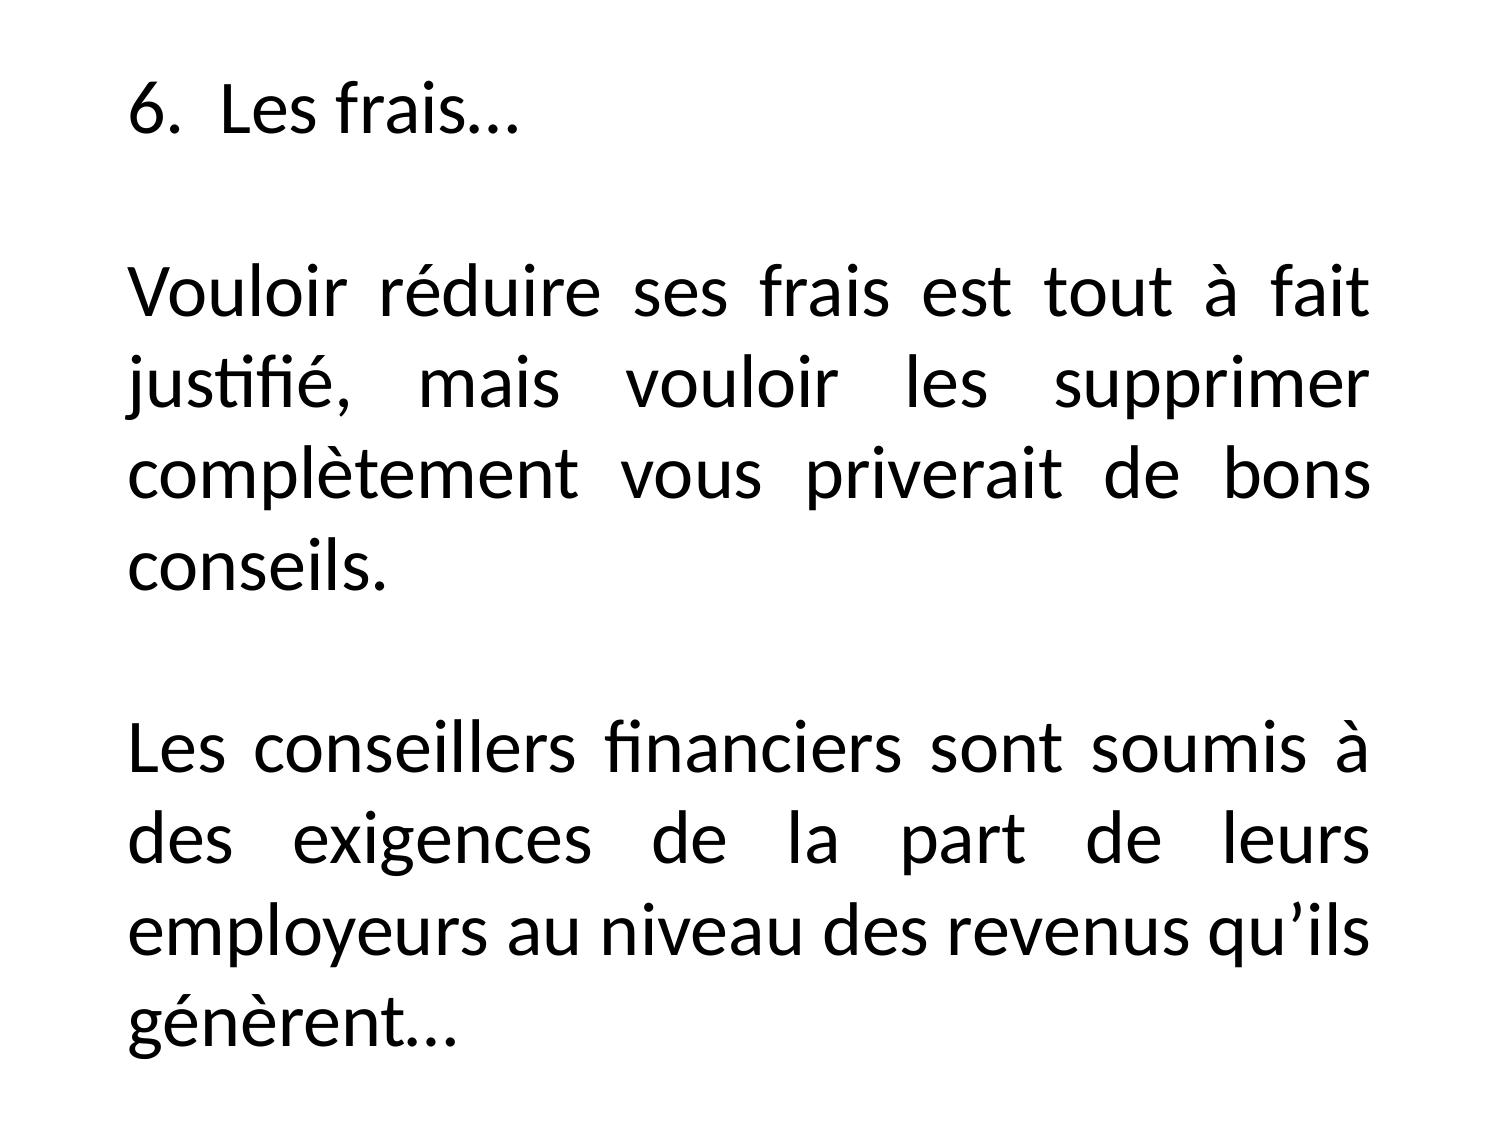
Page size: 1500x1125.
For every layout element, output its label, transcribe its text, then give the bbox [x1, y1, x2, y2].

text_box 6. Les frais… Vouloir réduire ses frais est tout à fait justifié, mais vouloir les supprimer complètement vous priverait de bons conseils. Les conseillers financiers sont soumis à des exigences de la part de leurs employeurs au niveau des revenus qu’ils génèrent… [112, 50, 1388, 1075]
